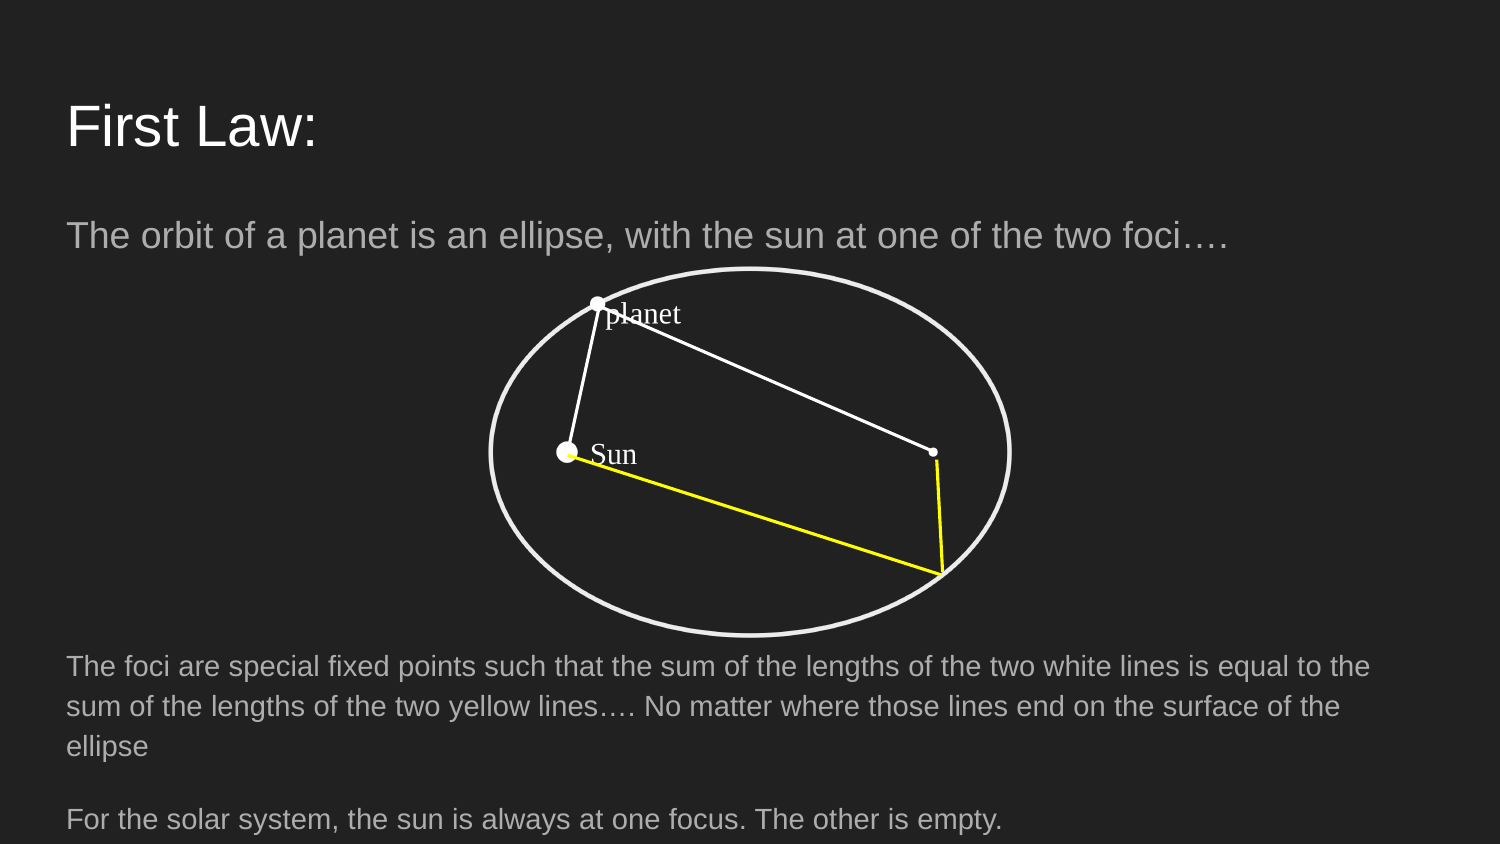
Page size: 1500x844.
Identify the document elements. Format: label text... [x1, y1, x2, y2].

title First Law: [51, 72, 1449, 167]
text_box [567, 454, 942, 576]
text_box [567, 304, 600, 453]
list The foci are special fixed points such that the sum of the lengths of the two white lines is equal to the sum of the lengths of the two yellow lines…. No matter where those lines end on the surface of the ellipse For the solar system, the sun is always at one focus. The other is empty. [51, 626, 1449, 835]
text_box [599, 306, 936, 453]
picture [482, 261, 1018, 643]
list The orbit of a planet is an ellipse, with the sun at one of the two foci…. [51, 189, 1449, 262]
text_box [936, 459, 943, 573]
